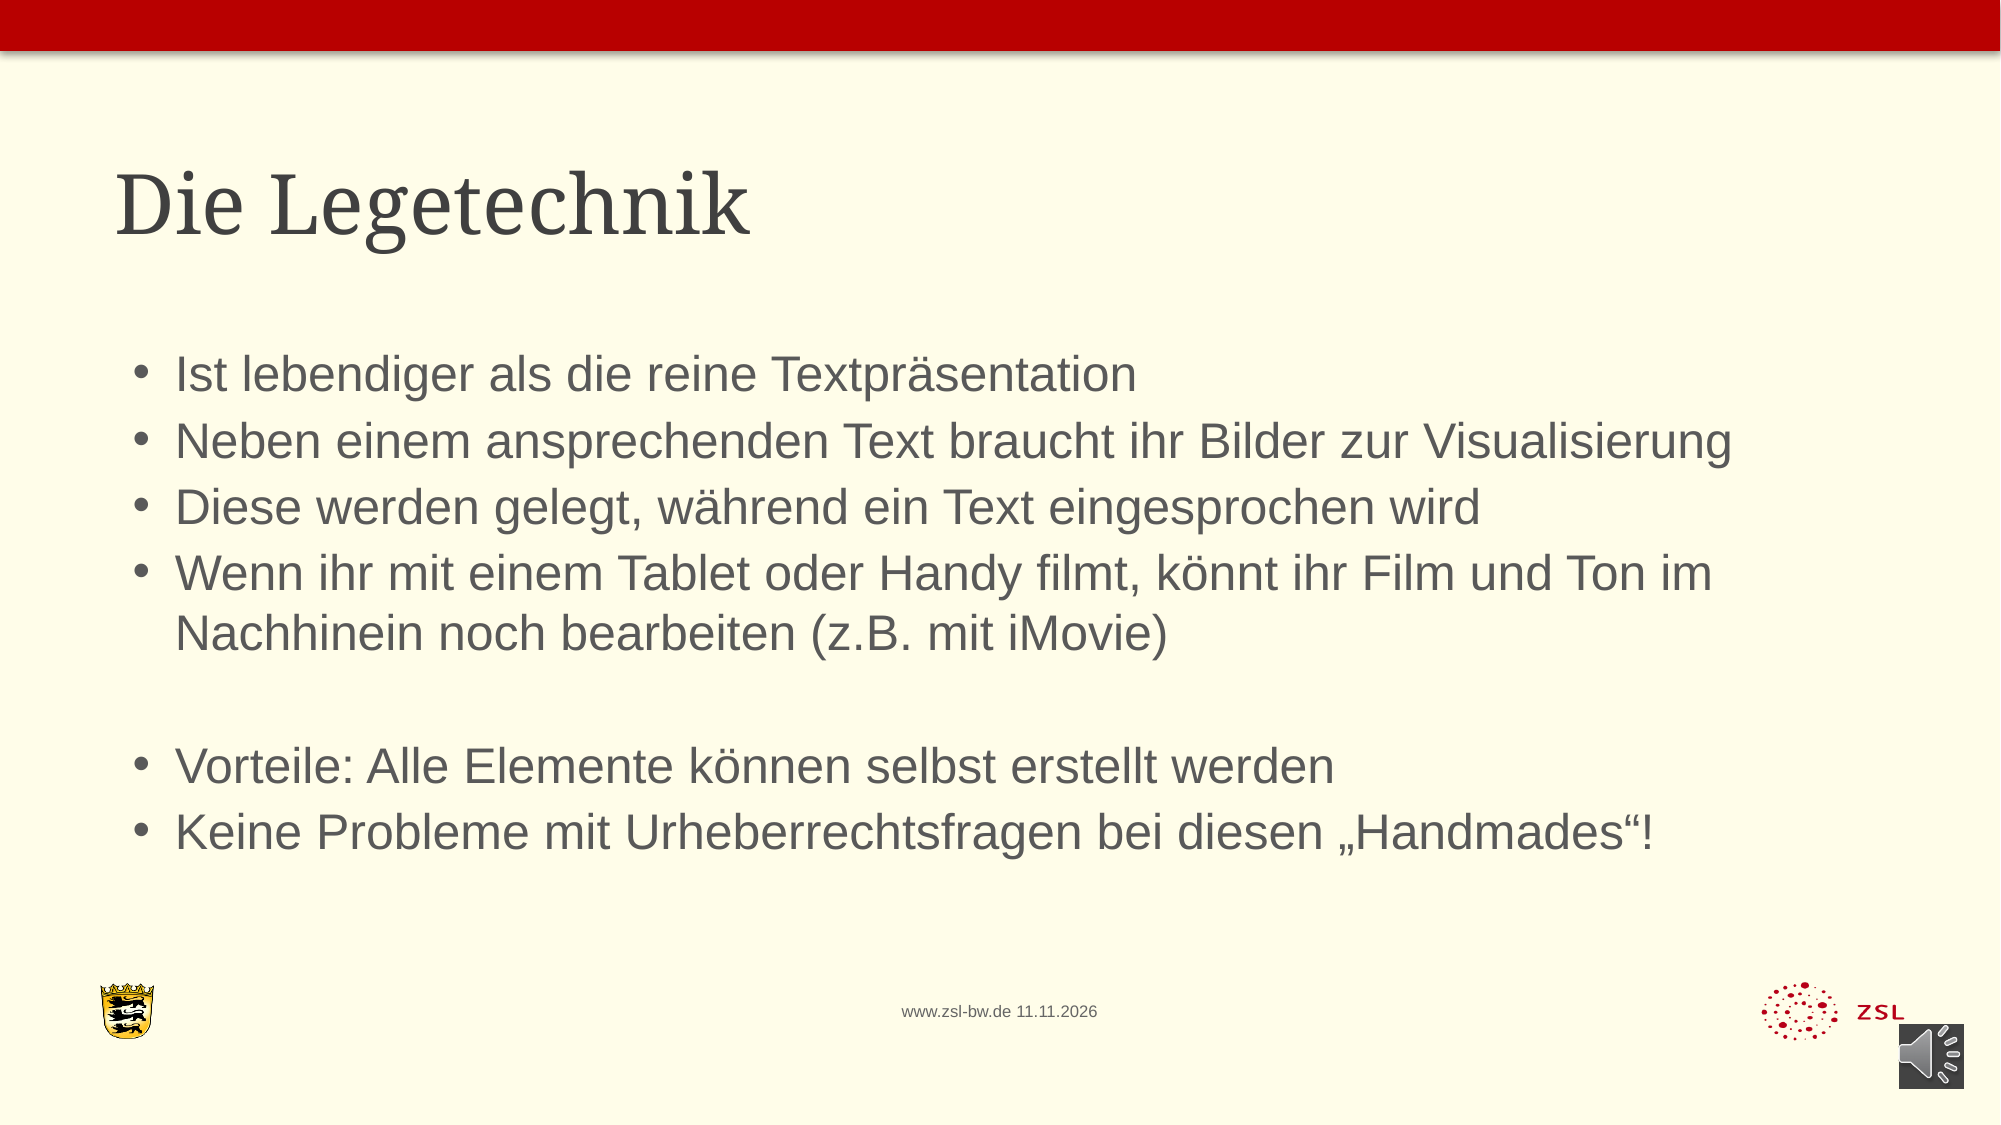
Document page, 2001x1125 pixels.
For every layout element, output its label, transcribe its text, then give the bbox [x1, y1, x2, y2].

picture [1760, 981, 1965, 1090]
title Die Legetechnik [99, 113, 1900, 289]
list Ist lebendiger als die reine Textpräsentation Neben einem ansprechenden Text braucht ihr Bilder zur Visualisierung Diese werden gelegt, während ein Text eingesprochen wird Wenn ihr mit einem Tablet oder Handy filmt, könnt ihr Film und Ton im Nachhinein noch bearbeiten (z.B. mit iMovie) Vorteile: Alle Elemente können selbst erstellt werden Keine Probleme mit Urheberrechtsfragen bei diesen „Handmades“! [99, 302, 1900, 965]
picture [98, 981, 156, 1041]
